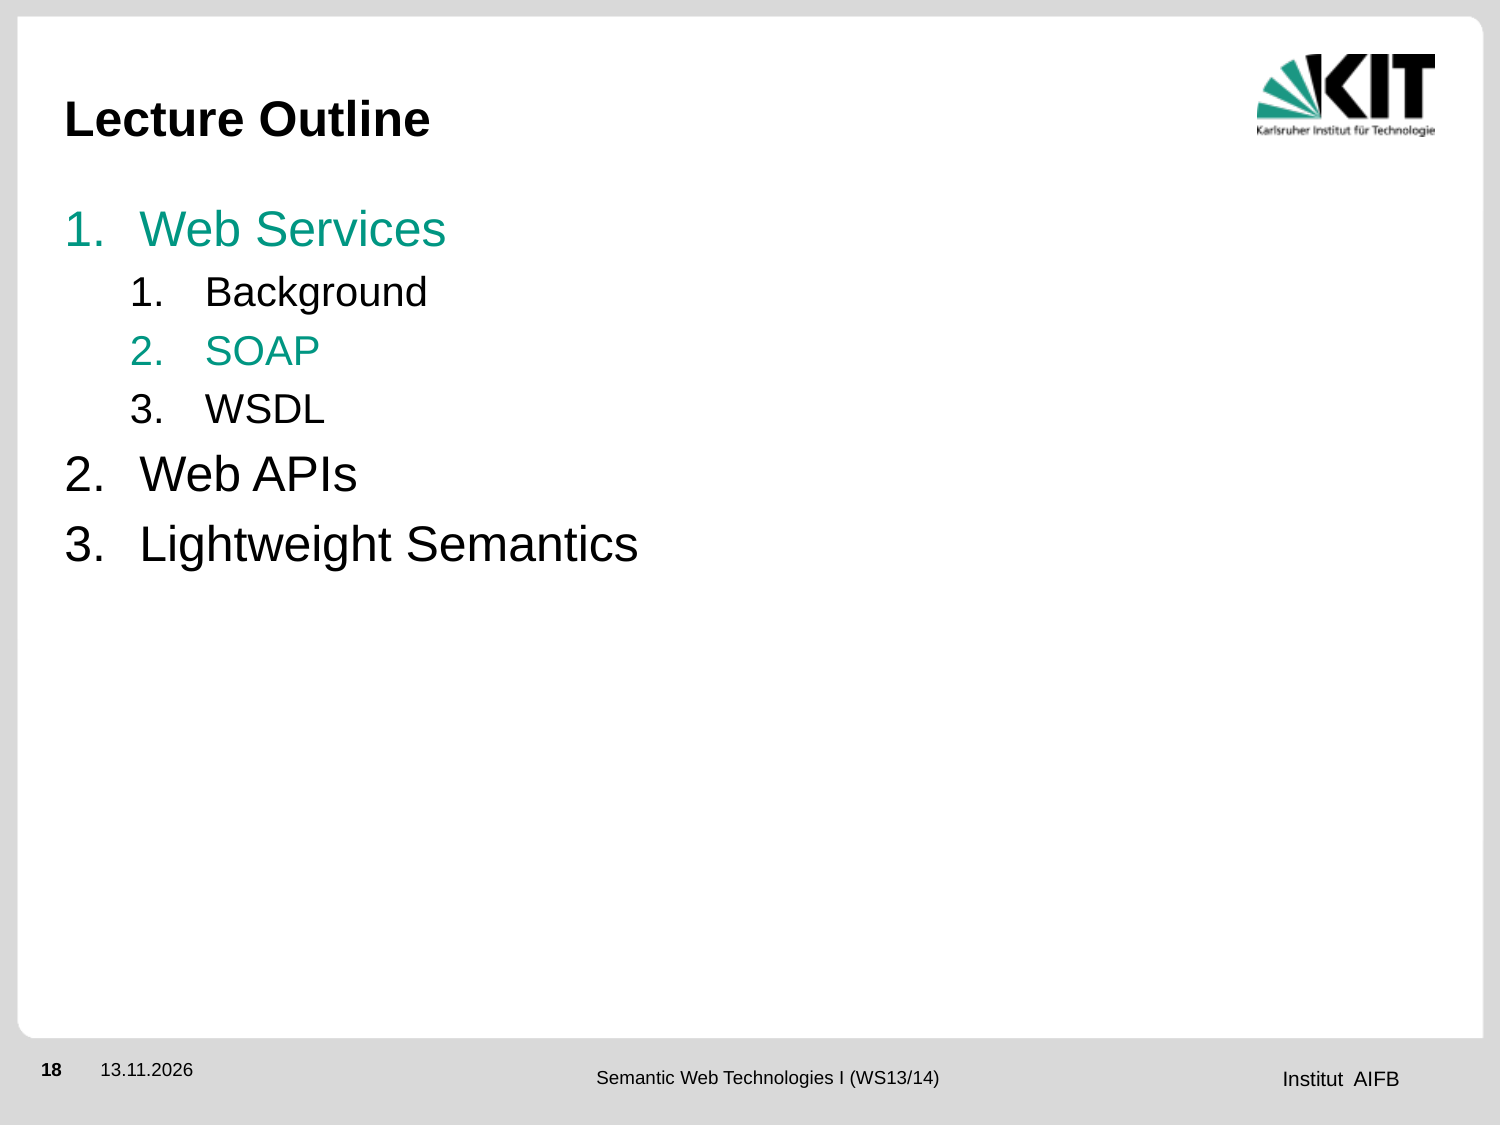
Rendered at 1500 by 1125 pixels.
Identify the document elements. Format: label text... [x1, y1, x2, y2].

picture [0, 0, 1500, 1125]
list Web Services Background SOAP WSDL Web APIs Lightweight Semantics [64, 196, 1436, 1000]
title Lecture Outline [64, 54, 1198, 147]
